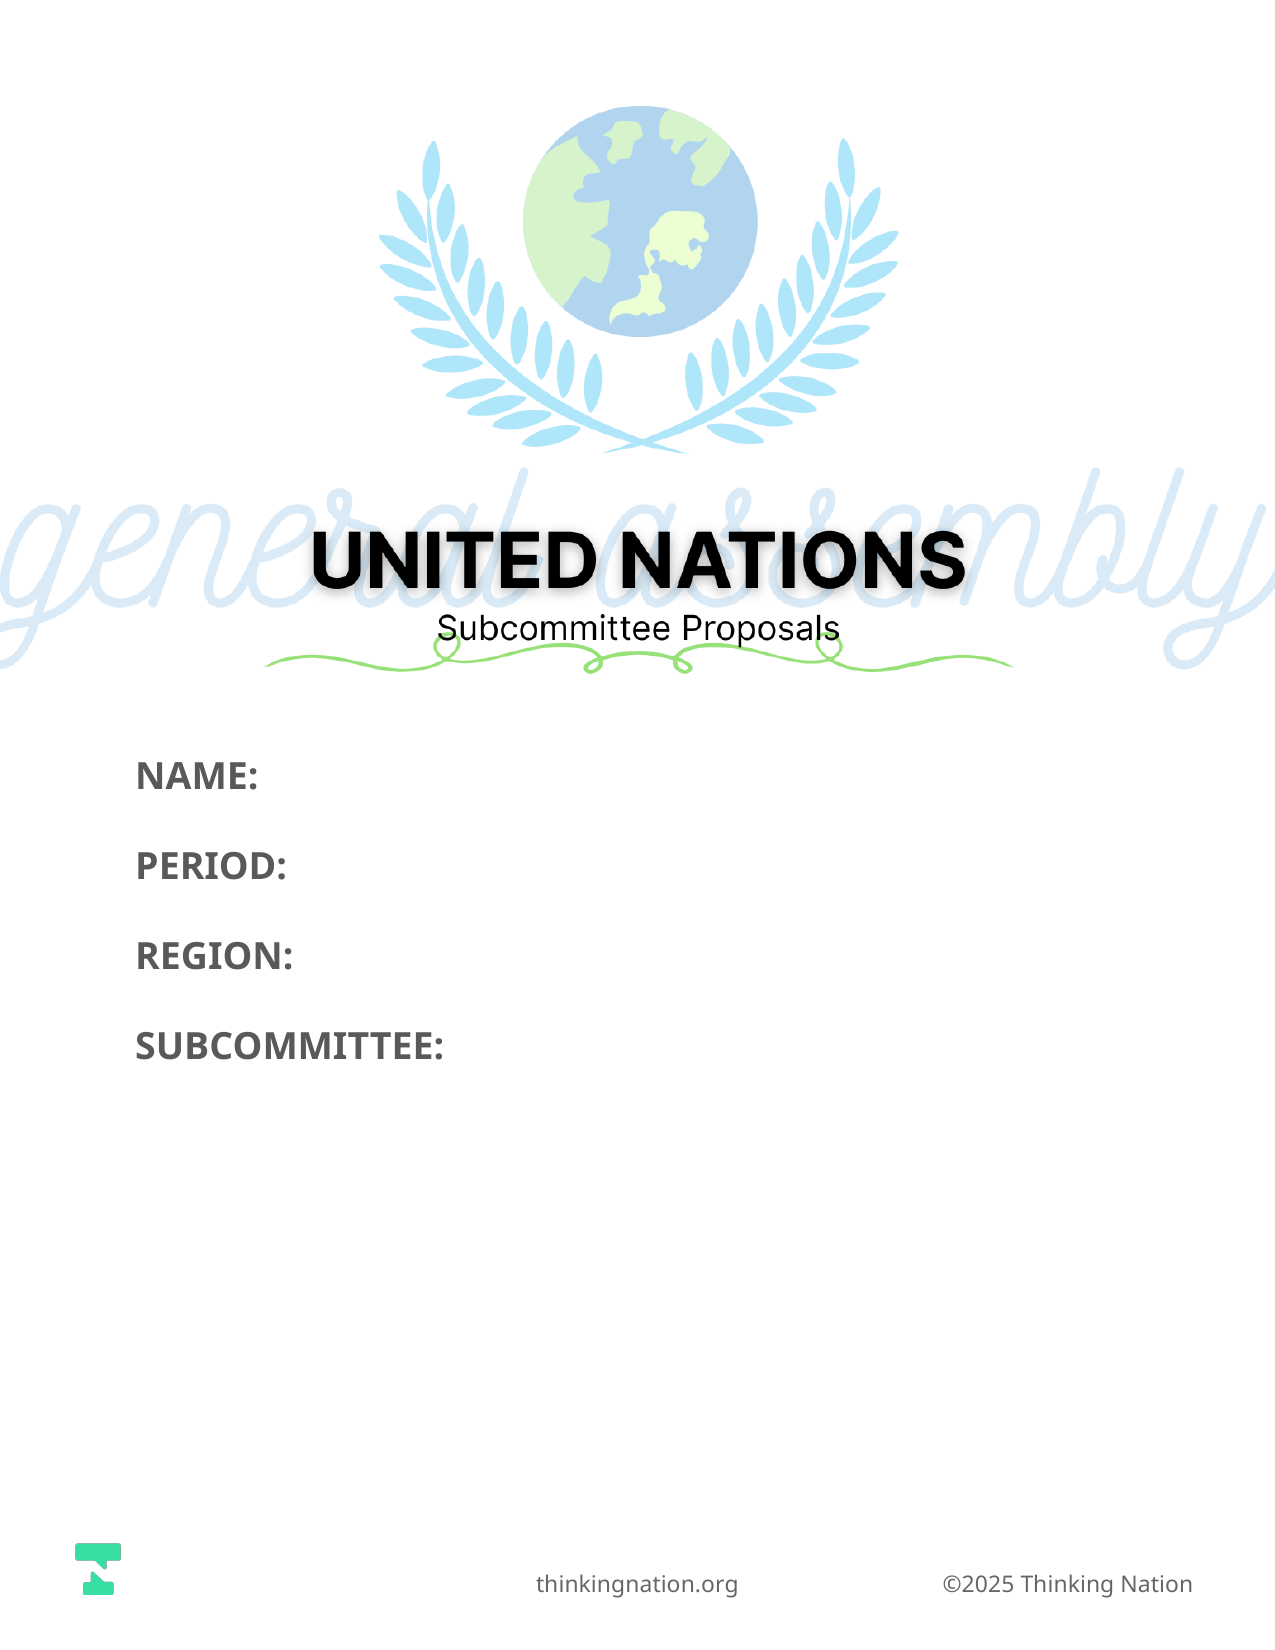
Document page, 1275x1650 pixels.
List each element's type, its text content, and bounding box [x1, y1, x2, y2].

picture [0, 0, 1275, 1650]
text_box ©2025 Thinking Nation [907, 1553, 1210, 1605]
text_box thinkingnation.org [486, 1553, 789, 1605]
text_box NAME: PERIOD: REGION: SUBCOMMITTEE: [120, 736, 1155, 1388]
